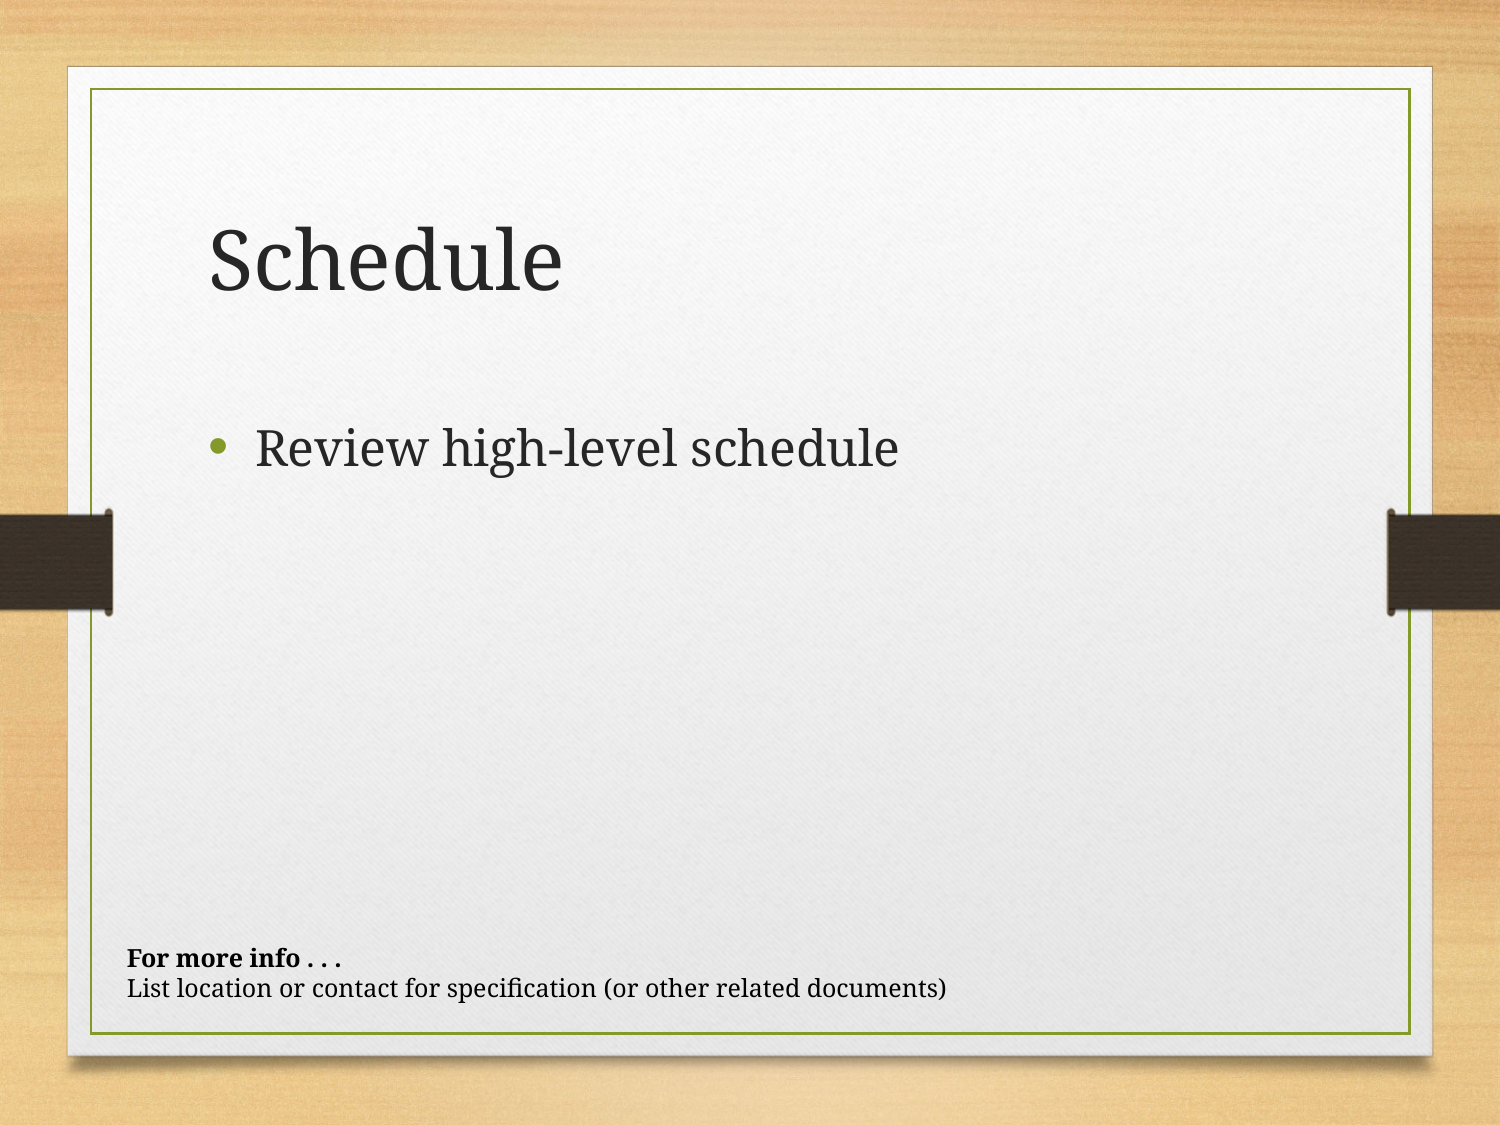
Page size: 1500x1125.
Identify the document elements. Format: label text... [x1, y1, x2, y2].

title Schedule [193, 150, 1309, 365]
list Review high-level schedule [193, 408, 1309, 935]
text_box For more info . . . List location or contact for specification (or other related documents) [112, 935, 1463, 1018]
picture [0, 0, 1500, 1125]
